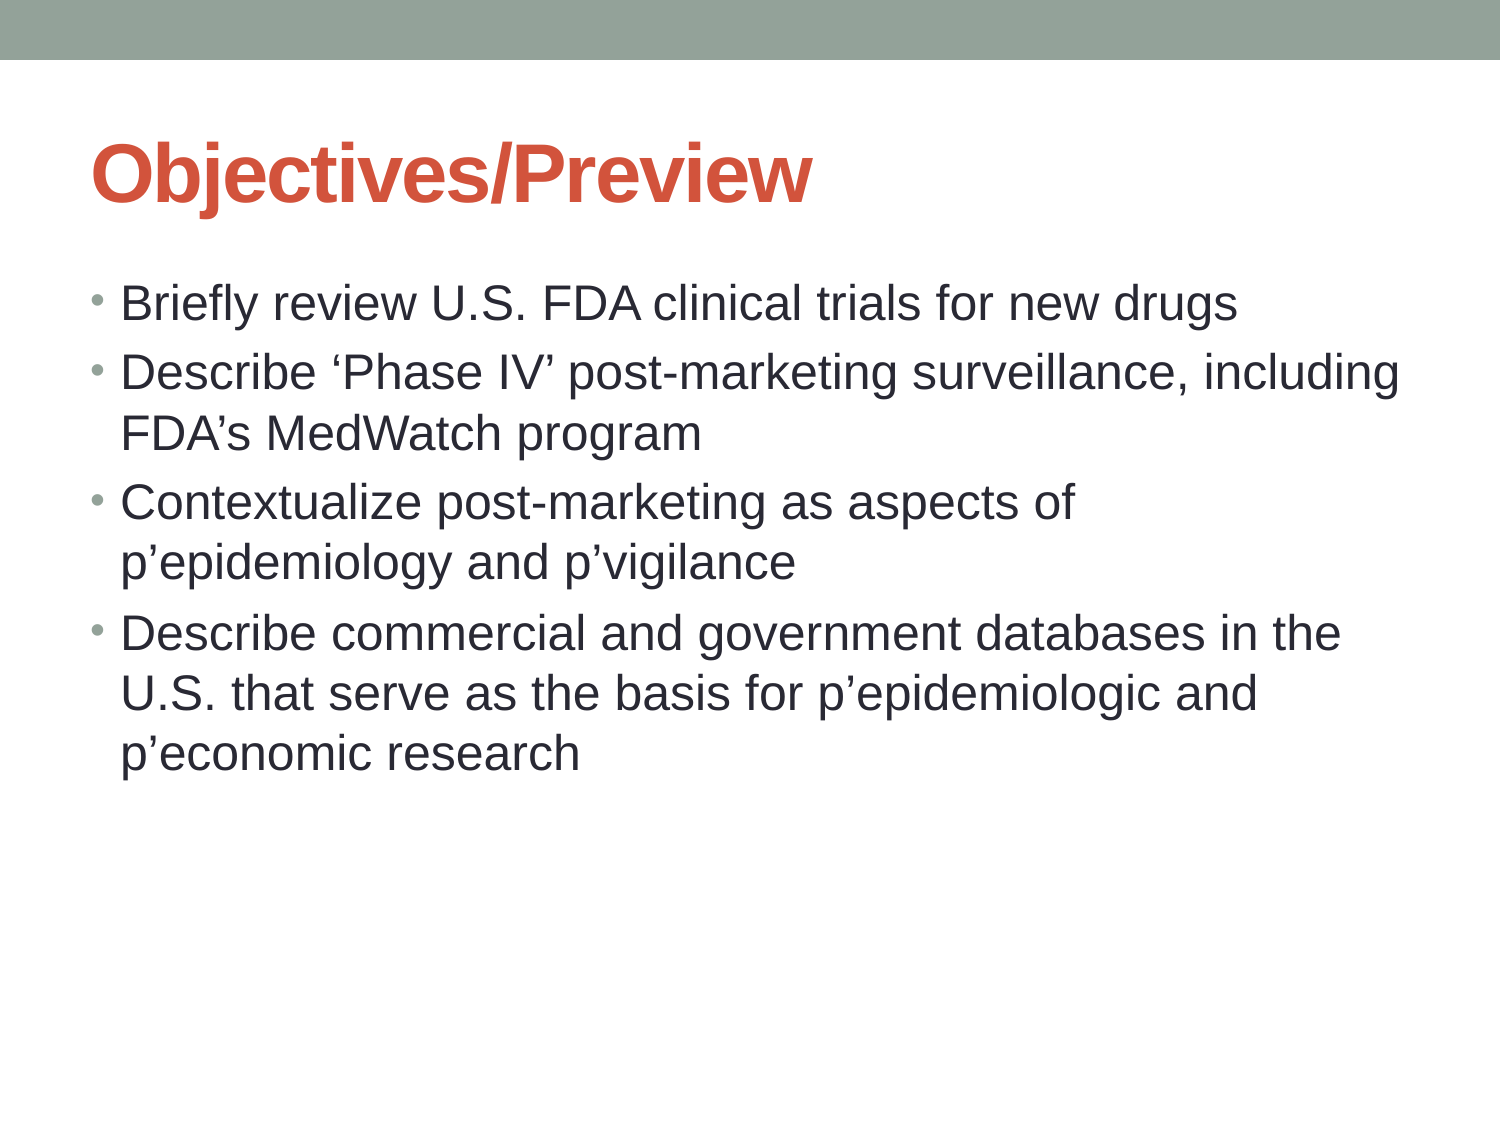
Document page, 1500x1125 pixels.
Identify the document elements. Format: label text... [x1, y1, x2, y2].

list Briefly review U.S. FDA clinical trials for new drugs Describe ‘Phase IV’ post-marketing surveillance, including FDA’s MedWatch program Contextualize post-marketing as aspects of p’epidemiology and p’vigilance Describe commercial and government databases in the U.S. that serve as the basis for p’epidemiologic and p’economic research [75, 262, 1425, 1063]
title Objectives/Preview [75, 87, 1425, 250]
